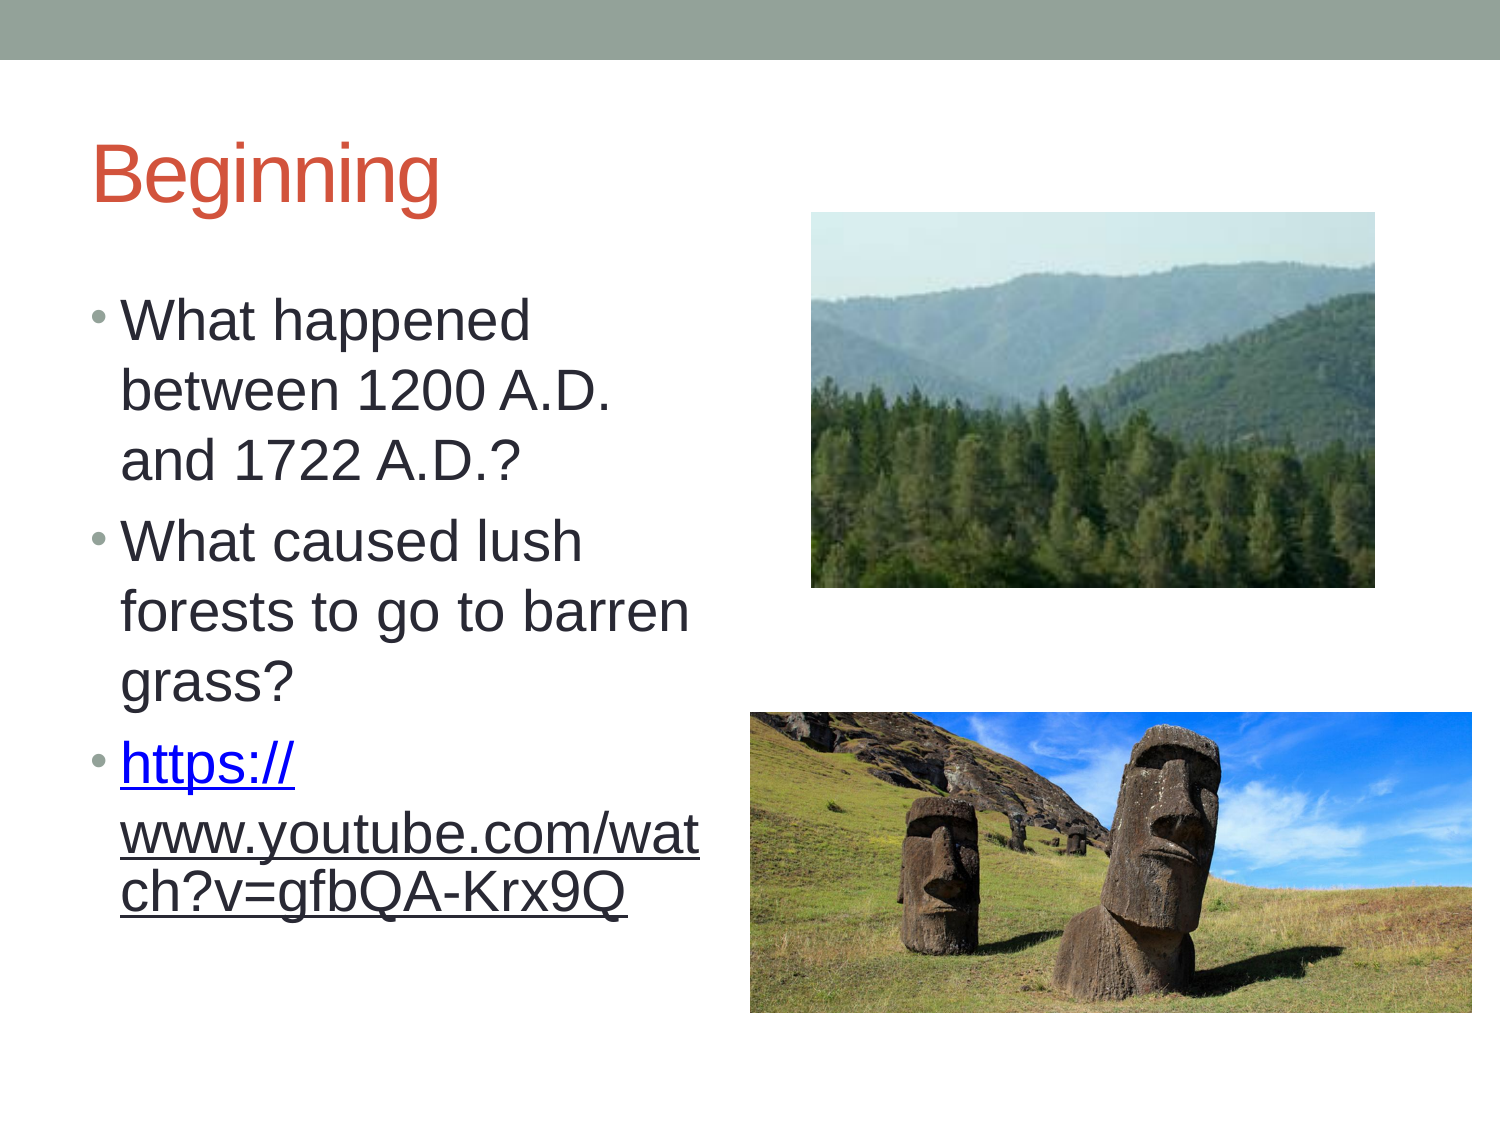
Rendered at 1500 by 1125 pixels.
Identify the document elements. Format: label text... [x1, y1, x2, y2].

title Beginning [75, 87, 1425, 250]
picture [749, 712, 1472, 1013]
picture [810, 212, 1376, 588]
list What happened between 1200 A.D. and 1722 A.D.? What caused lush forests to go to barren grass? https://www.youtube.com/watch?v=gfbQA-Krx9Q [74, 274, 738, 1049]
